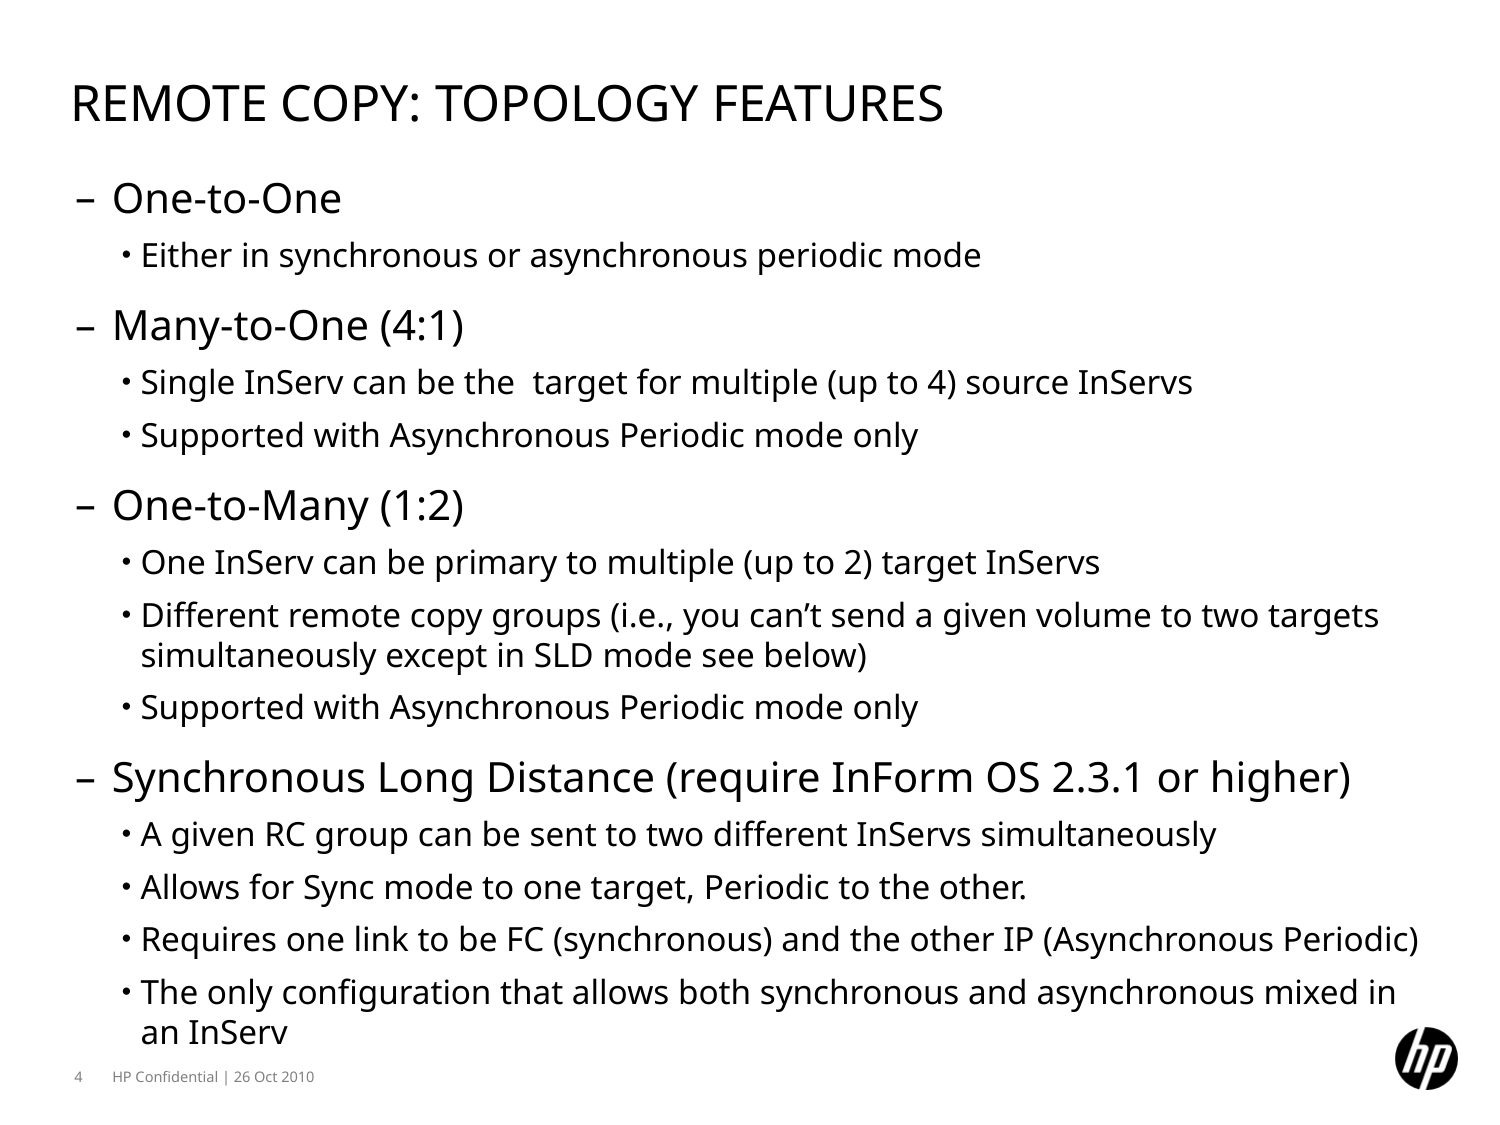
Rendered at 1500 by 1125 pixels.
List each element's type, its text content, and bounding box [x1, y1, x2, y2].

title Remote Copy: Topology Features [55, 55, 1451, 128]
list One-to-One Either in synchronous or asynchronous periodic mode Many-to-One (4:1) Single InServ can be the target for multiple (up to 4) source InServs Supported with Asynchronous Periodic mode only One-to-Many (1:2) One InServ can be primary to multiple (up to 2) target InServs Different remote copy groups (i.e., you can’t send a given volume to two targets simultaneously except in SLD mode see below) Supported with Asynchronous Periodic mode only Synchronous Long Distance (require InForm OS 2.3.1 or higher) A given RC group can be sent to two different InServs simultaneously Allows for Sync mode to one target, Periodic to the other. Requires one link to be FC (synchronous) and the other IP (Asynchronous Periodic) The only configuration that allows both synchronous and asynchronous mixed in an InServ [60, 164, 1455, 1004]
picture [1393, 1025, 1460, 1092]
